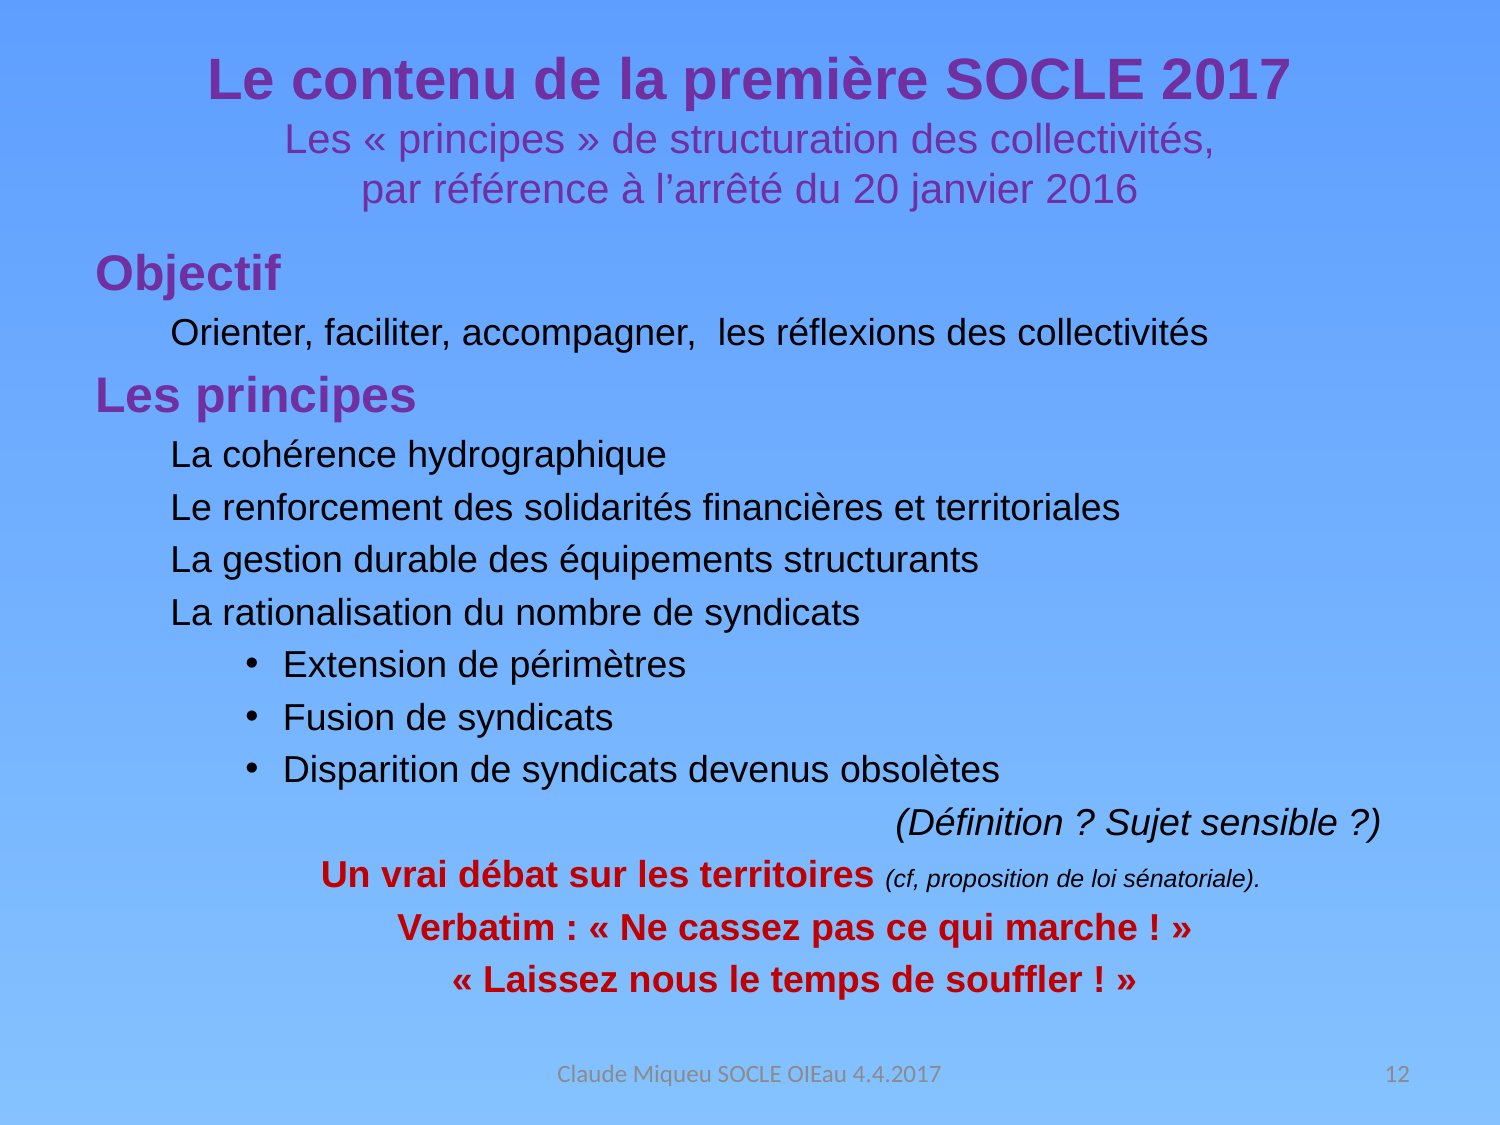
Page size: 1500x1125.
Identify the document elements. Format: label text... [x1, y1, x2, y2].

title Le contenu de la première SOCLE 2017 Les « principes » de structuration des collectivités, par référence à l’arrêté du 20 janvier 2016 [103, 30, 1397, 223]
slide_number 12 [1074, 1042, 1425, 1103]
list Objectif Orienter, faciliter, accompagner, les réflexions des collectivités Les principes La cohérence hydrographique Le renforcement des solidarités financières et territoriales La gestion durable des équipements structurants La rationalisation du nombre de syndicats Extension de périmètres Fusion de syndicats Disparition de syndicats devenus obsolètes (Définition ? Sujet sensible ?) Un vrai débat sur les territoires (cf, proposition de loi sénatoriale). Verbatim : « Ne cassez pas ce qui marche ! » « Laissez nous le temps de souffler ! » [80, 232, 1397, 1032]
footer Claude Miqueu SOCLE OIEau 4.4.2017 [512, 1042, 988, 1103]
